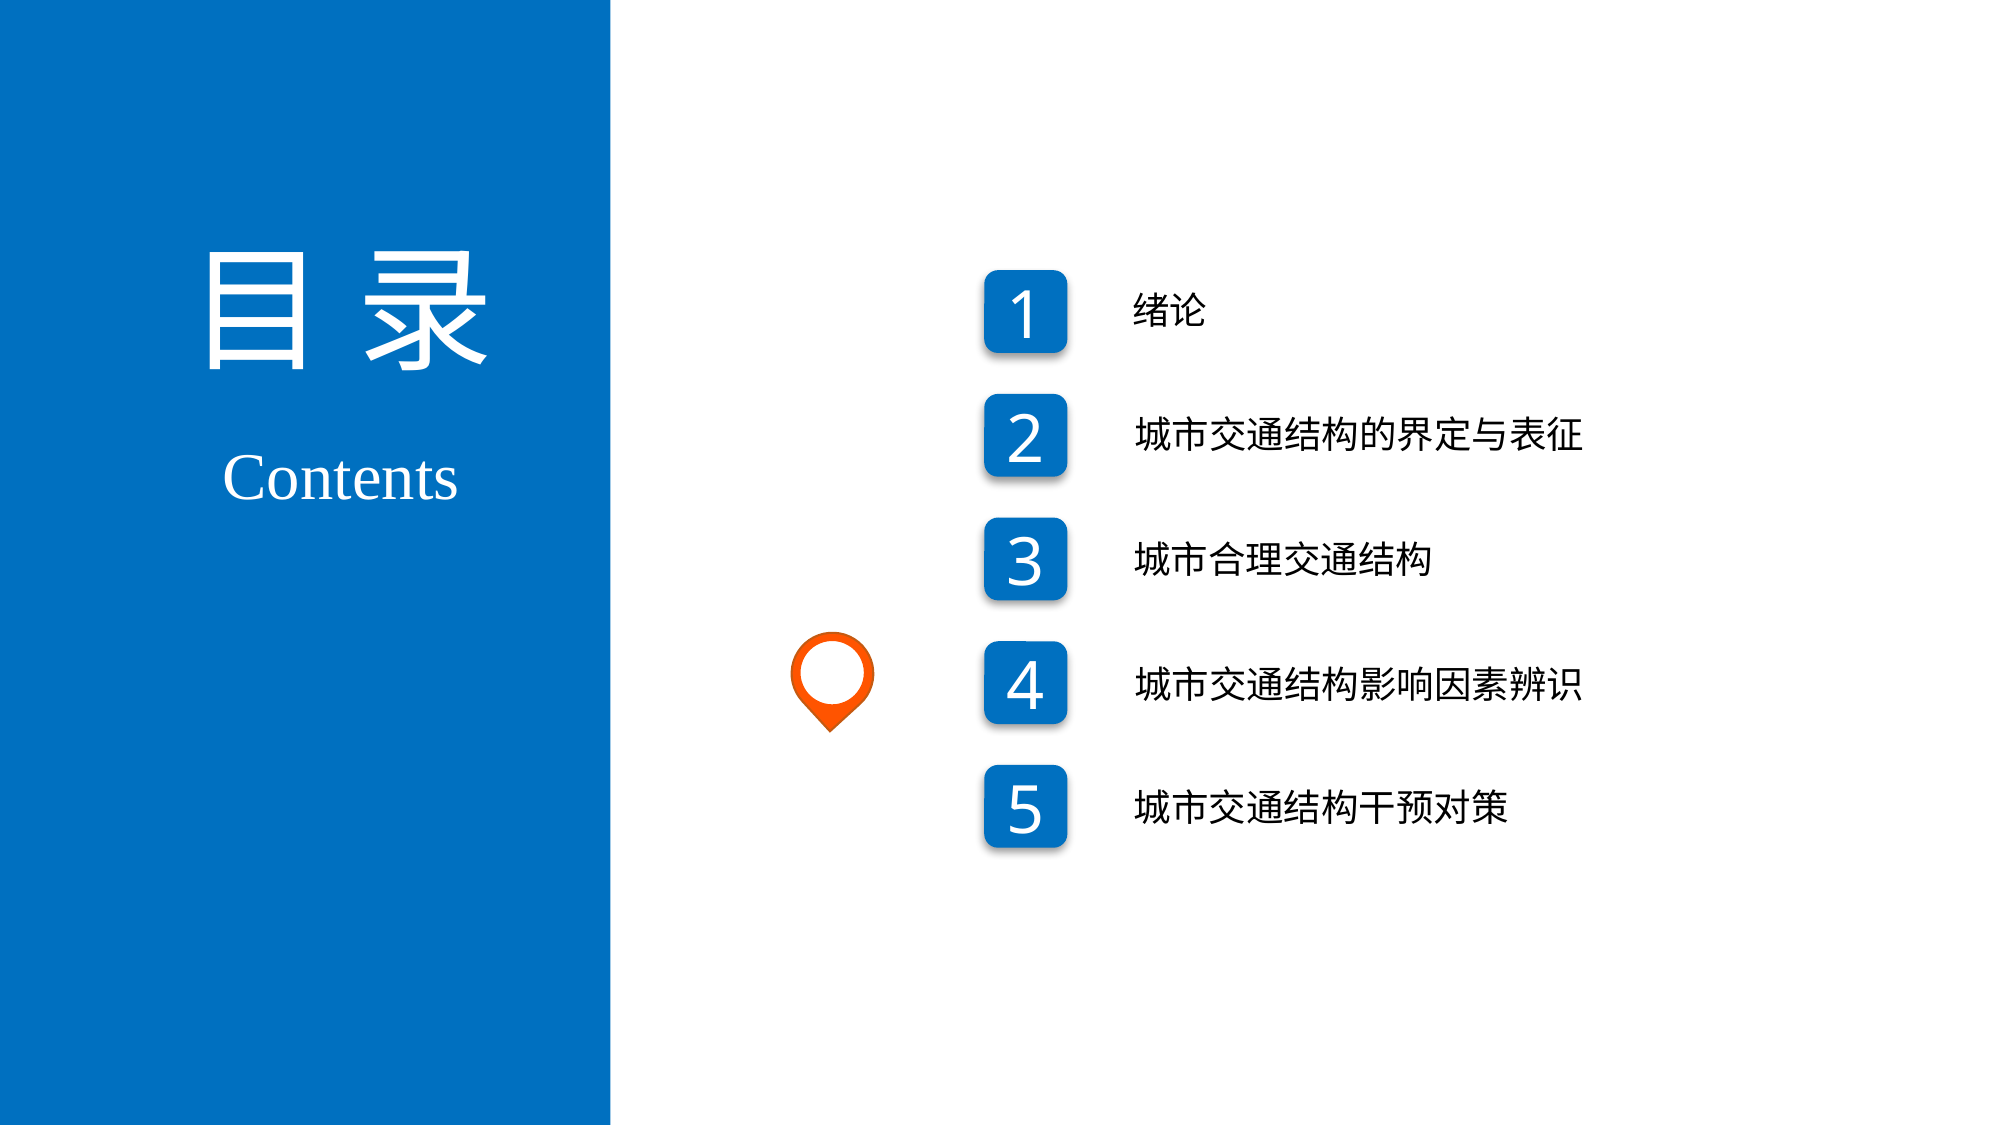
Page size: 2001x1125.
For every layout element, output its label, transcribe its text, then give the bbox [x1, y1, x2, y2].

text_box 4 [983, 640, 1069, 726]
text_box 3 [983, 516, 1069, 602]
text_box 绪论 [1117, 280, 1223, 340]
text_box 1 [983, 269, 1069, 355]
text_box Contents [207, 425, 475, 521]
text_box 城市交通结构的界定与表征 [1119, 403, 1599, 464]
text_box 城市交通结构影响因素辨识 [1119, 653, 1599, 714]
text_box 5 [983, 763, 1069, 849]
text_box [0, 0, 611, 1125]
text_box 城市合理交通结构 [1118, 528, 1449, 589]
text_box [791, 632, 874, 715]
text_box 目 录 [173, 214, 509, 395]
text_box 2 [983, 392, 1069, 478]
text_box 城市交通结构干预对策 [1118, 776, 1524, 836]
